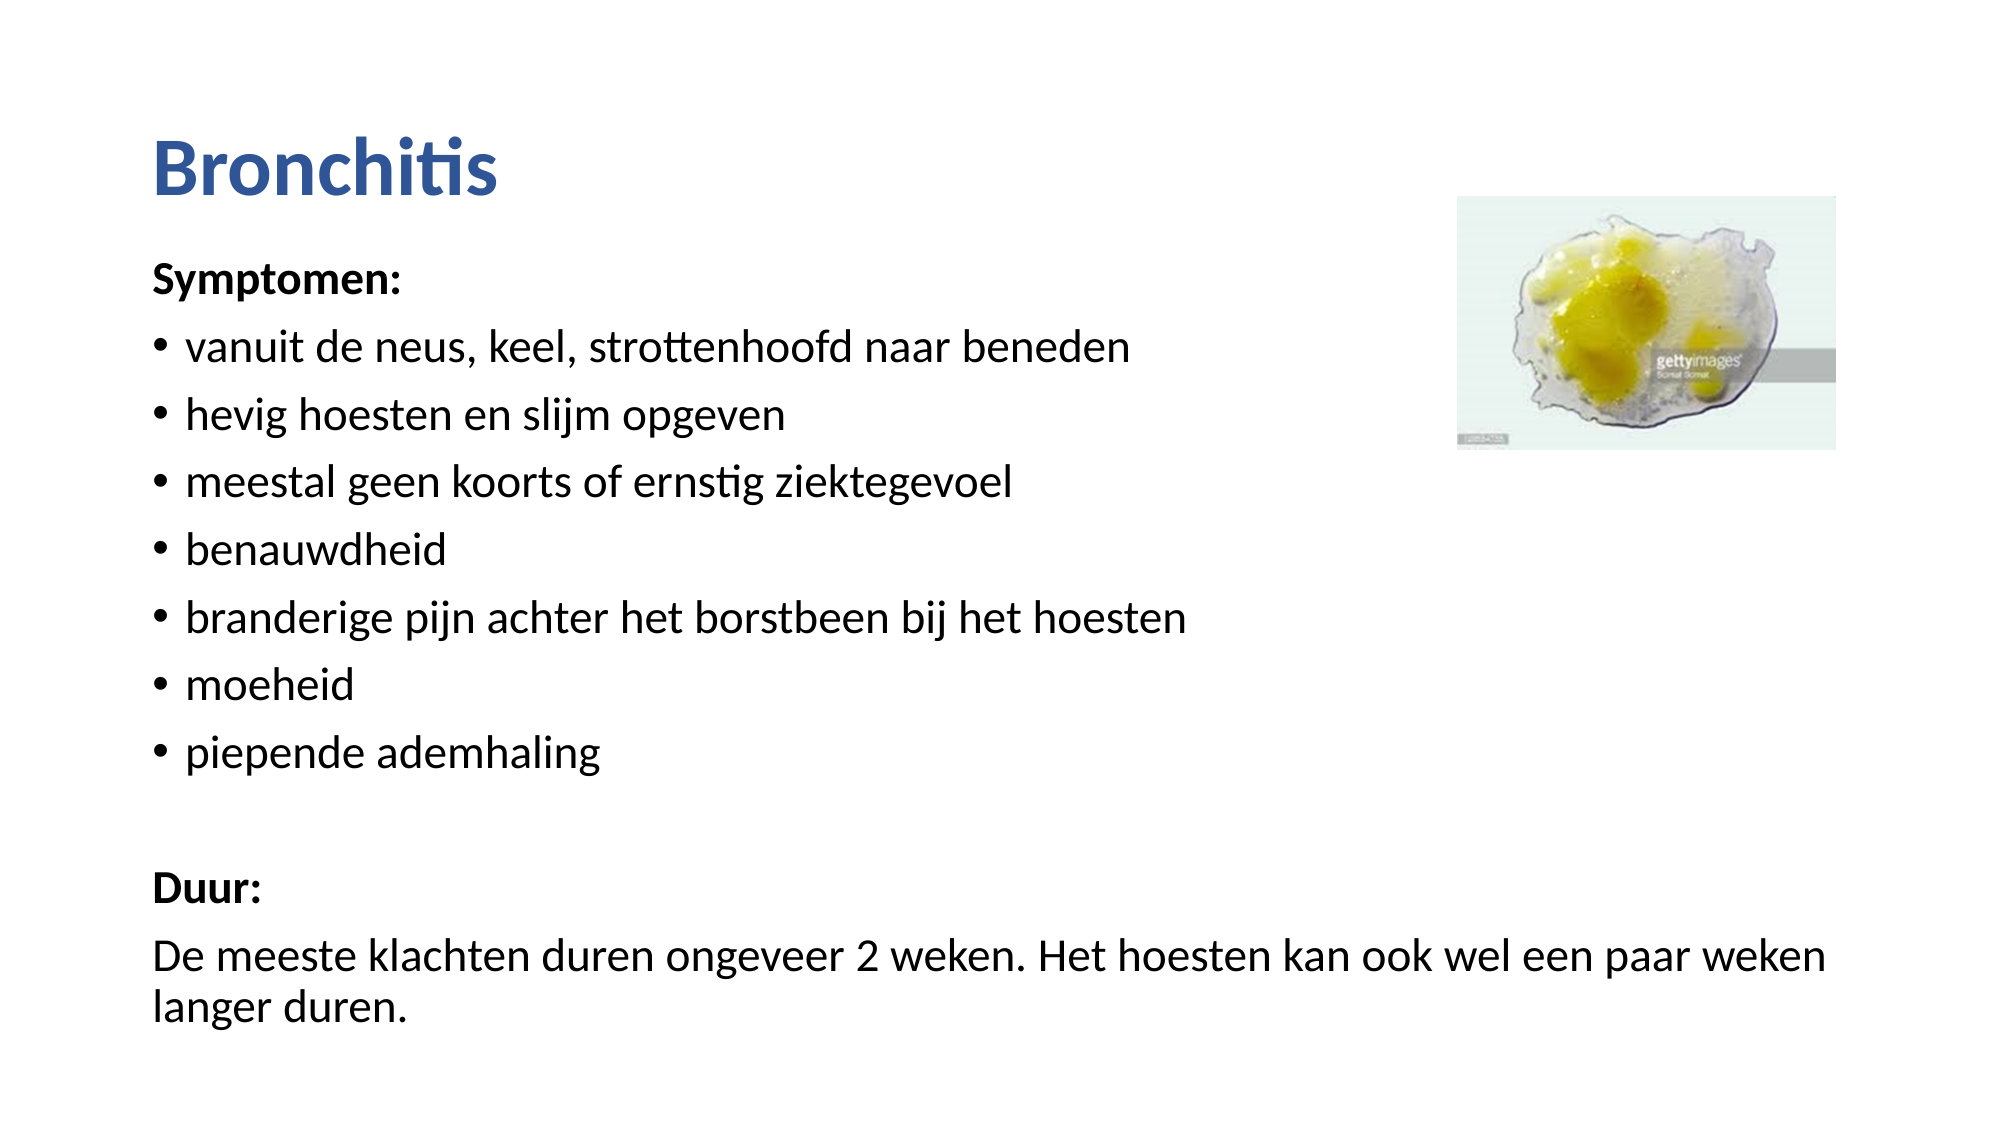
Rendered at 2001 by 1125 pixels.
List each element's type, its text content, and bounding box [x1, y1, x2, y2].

list Symptomen: vanuit de neus, keel, strottenhoofd naar beneden hevig hoesten en slijm opgeven meestal geen koorts of ernstig ziektegevoel benauwdheid branderige pijn achter het borstbeen bij het hoesten moeheid piepende ademhaling Duur: De meeste klachten duren ongeveer 2 weken. Het hoesten kan ook wel een paar weken langer duren. [137, 246, 1863, 1043]
title Bronchitis [137, 59, 1863, 246]
picture [1457, 196, 1836, 450]
